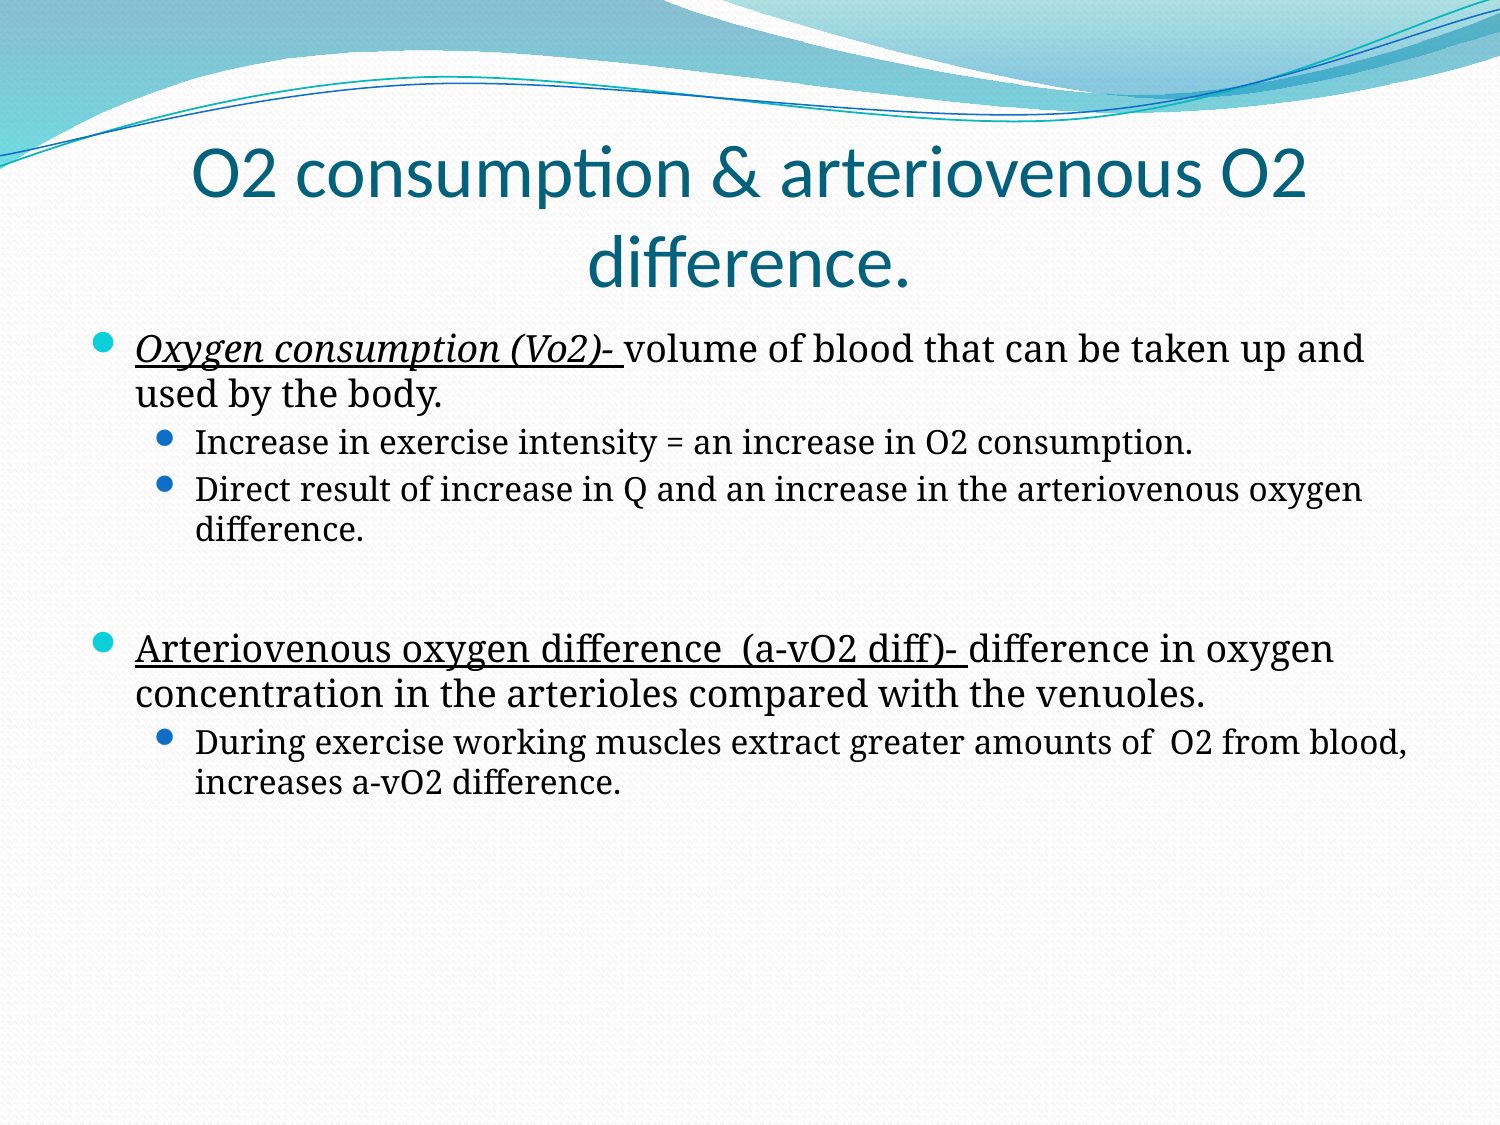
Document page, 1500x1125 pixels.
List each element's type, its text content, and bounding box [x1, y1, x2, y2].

title O2 consumption & arteriovenous O2 difference. [75, 115, 1425, 303]
list Oxygen consumption (Vo2)- volume of blood that can be taken up and used by the body. Increase in exercise intensity = an increase in O2 consumption. Direct result of increase in Q and an increase in the arteriovenous oxygen difference. Arteriovenous oxygen difference (a-vO2 diff)- difference in oxygen concentration in the arterioles compared with the venuoles. During exercise working muscles extract greater amounts of O2 from blood, increases a-vO2 difference. [75, 317, 1425, 1038]
